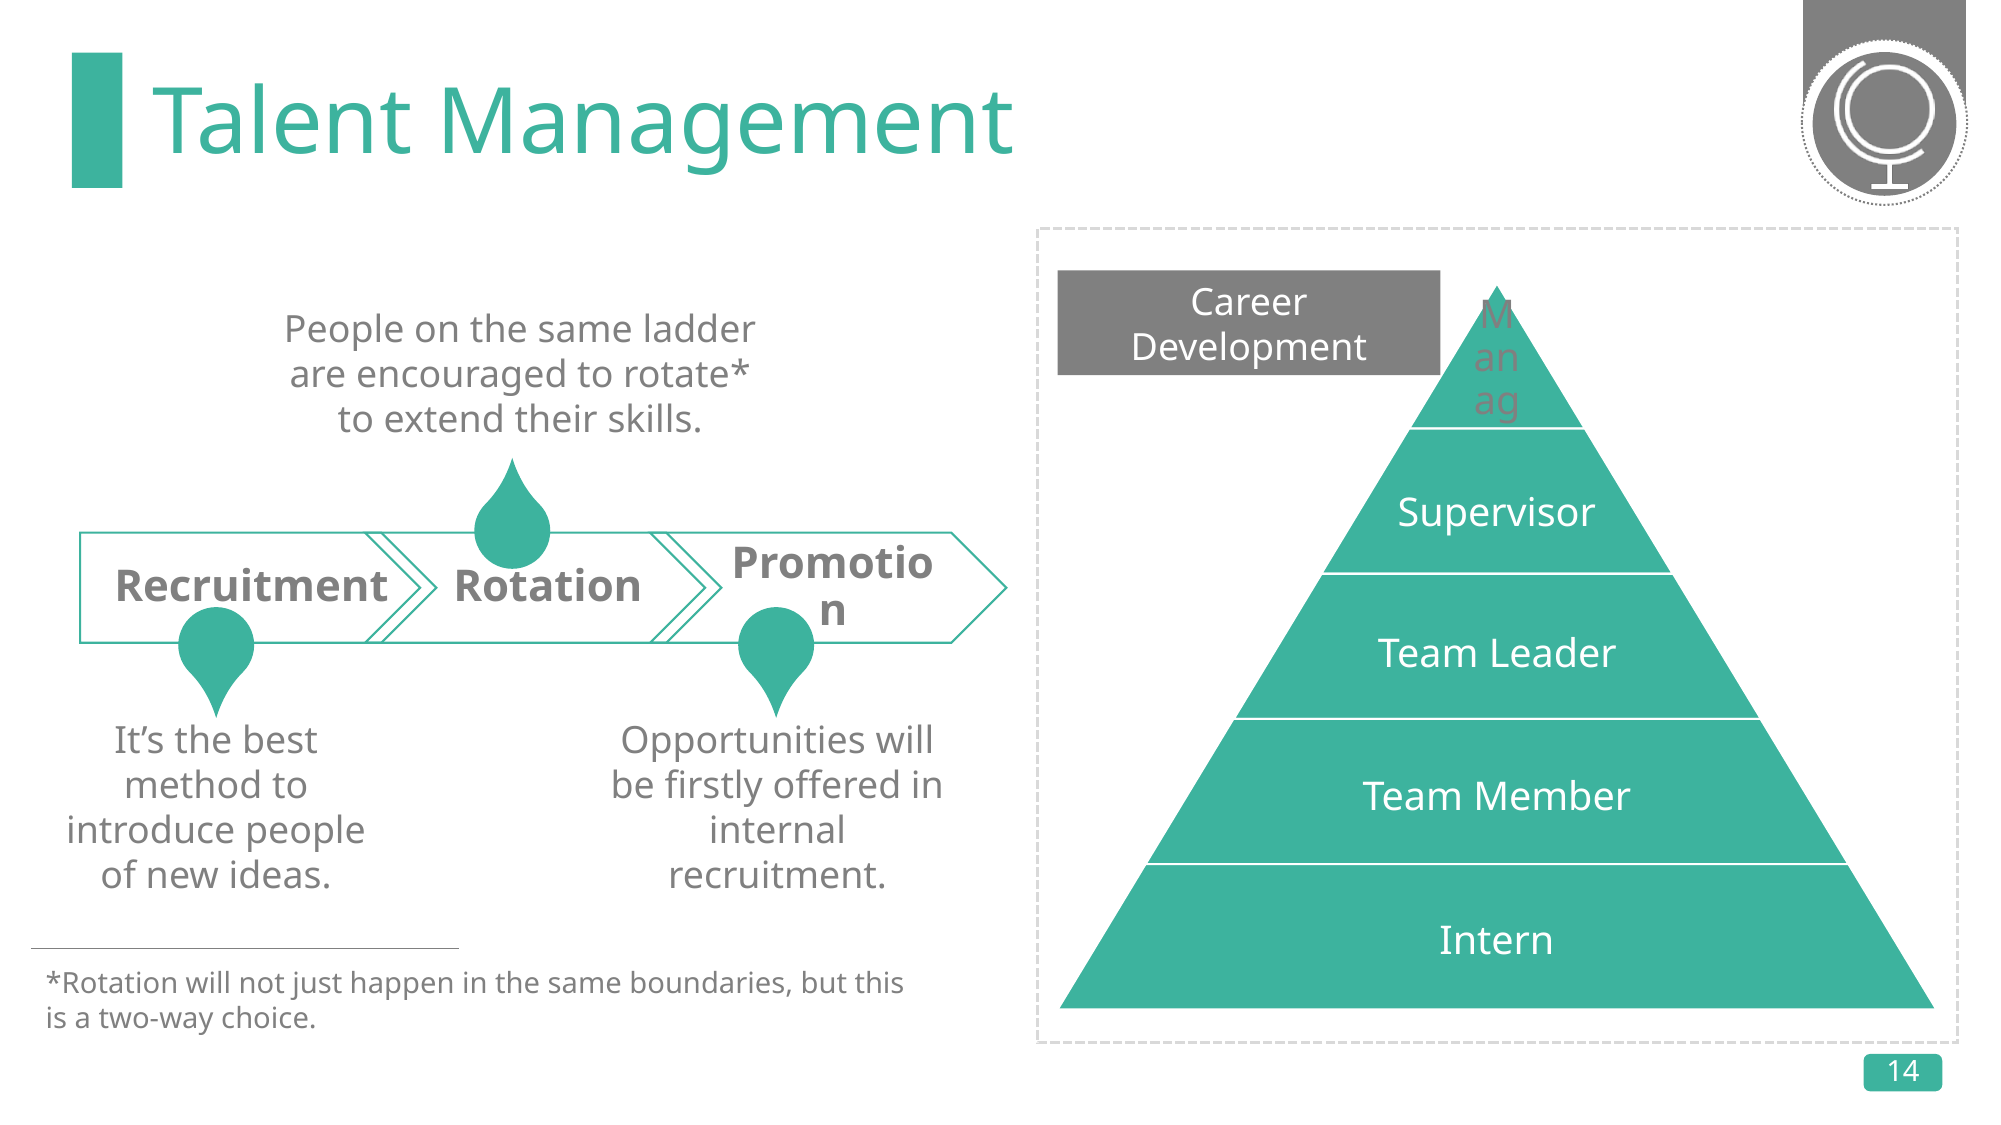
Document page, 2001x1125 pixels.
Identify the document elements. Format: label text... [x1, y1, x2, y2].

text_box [1037, 228, 1958, 1043]
text_box People on the same ladder are encouraged to rotate* to extend their skills. [262, 297, 778, 448]
title Talent Management [137, 59, 1863, 188]
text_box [79, 492, 945, 684]
text_box It’s the best method to introduce people of new ideas. [30, 708, 402, 904]
text_box *Rotation will not just happen in the same boundaries, but this is a two-way choice. [30, 956, 945, 1042]
slide_number 14 [1677, 1042, 2000, 1103]
picture [1834, 59, 1935, 189]
text_box Opportunities will be firstly offered in internal recruitment. [592, 708, 963, 904]
